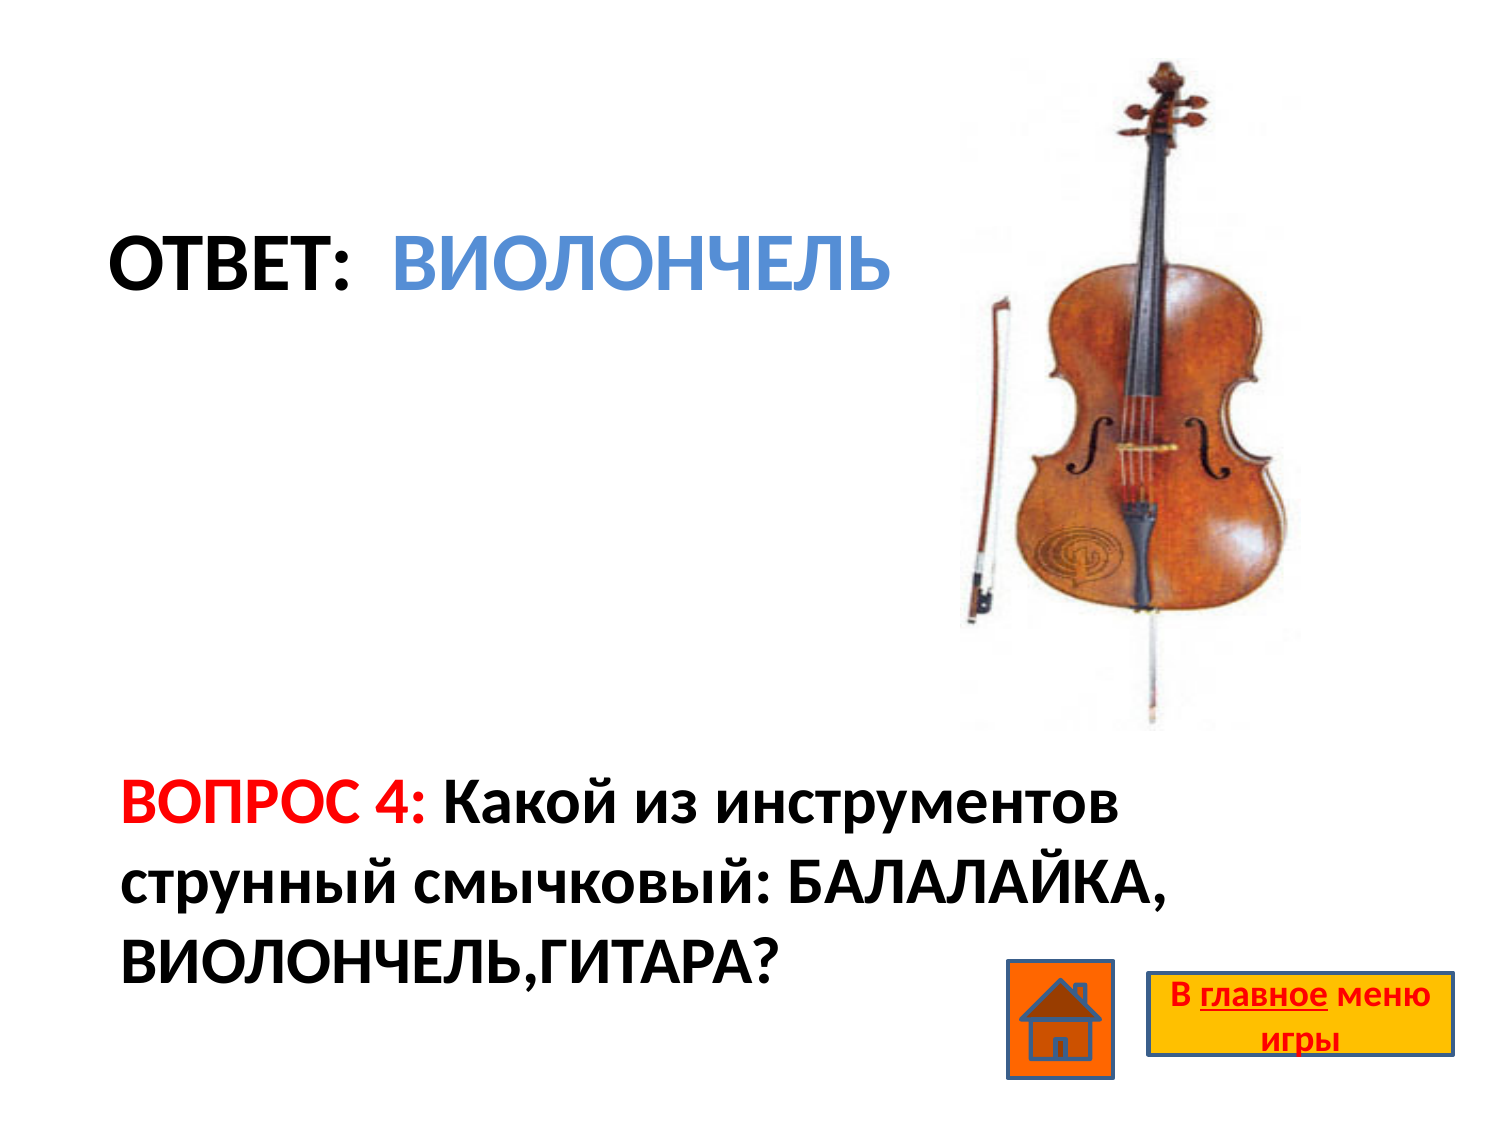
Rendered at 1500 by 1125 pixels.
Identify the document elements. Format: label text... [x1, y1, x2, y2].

picture [960, 58, 1302, 731]
text_box ВОПРОС 4: Какой из инструментов струнный смычковый: БАЛАЛАЙКА, ВИОЛОНЧЕЛЬ,ГИТАРА? [105, 749, 1407, 1065]
text_box [1006, 959, 1115, 1080]
text_box В главное меню игры [1146, 971, 1455, 1057]
text_box ОТВЕТ: ВИОЛОНЧЕЛЬ [93, 199, 955, 314]
